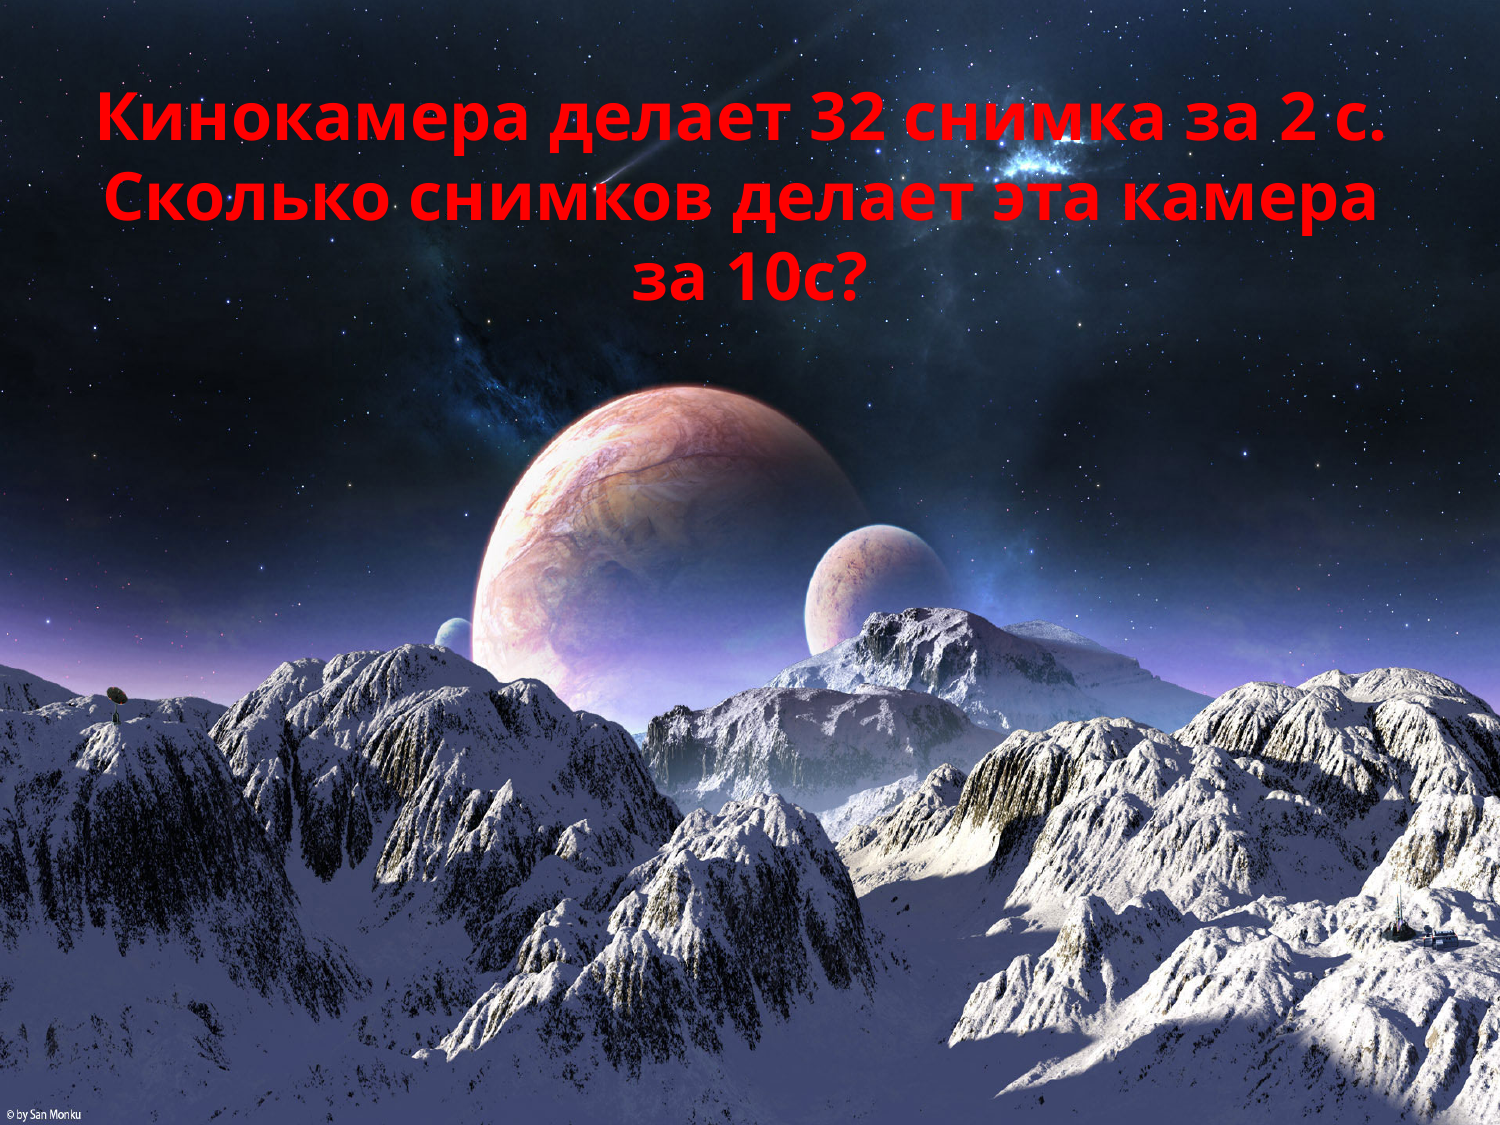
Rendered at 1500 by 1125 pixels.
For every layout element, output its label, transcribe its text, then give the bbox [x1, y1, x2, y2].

picture [0, 0, 1500, 1125]
text_box Кинокамера делает 32 снимка за 2 с. Сколько снимков делает эта камера за 10с? [53, 66, 1447, 321]
